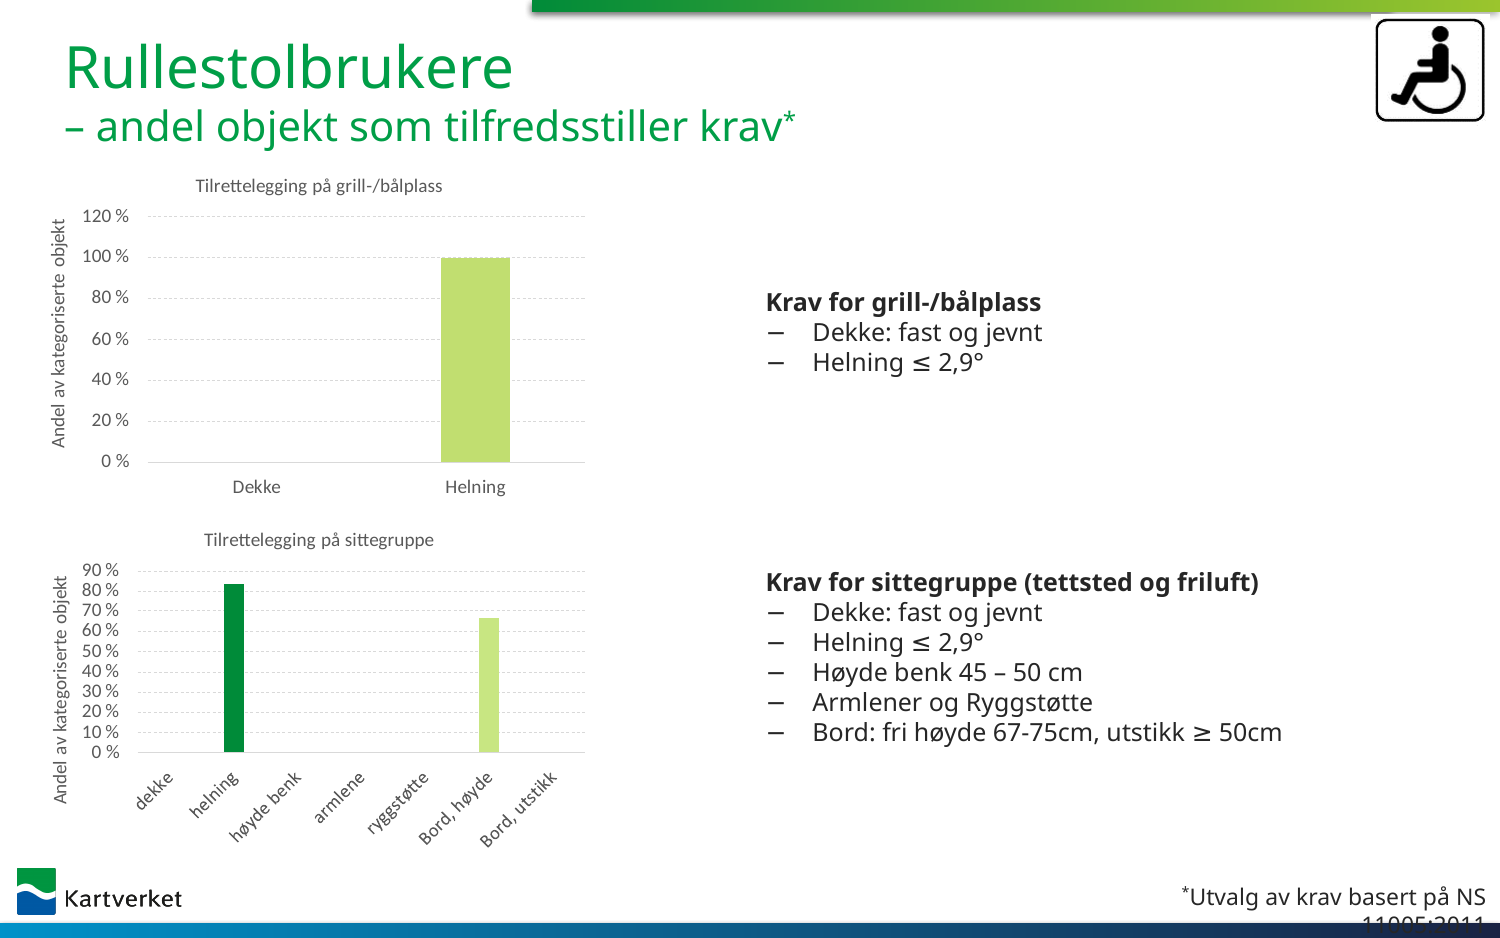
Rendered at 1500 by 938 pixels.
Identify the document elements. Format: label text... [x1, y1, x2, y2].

text_box Krav for sittegruppe (tettsted og friluft) Dekke: fast og jevnt Helning ≤ 2,9° Høyde benk 45 – 50 cm Armlener og Ryggstøtte Bord: fri høyde 67-75cm, utstikk ≥ 50cm [750, 559, 1500, 754]
picture [41, 520, 596, 859]
picture [1371, 13, 1491, 127]
text_box *Utvalg av krav basert på NS 11005:2011 [1068, 873, 1500, 938]
picture [41, 166, 596, 505]
text_box Krav for grill-/bålplass Dekke: fast og jevnt Helning ≤ 2,9° [750, 279, 1452, 384]
text_box Rullestolbrukere – andel objekt som tilfredsstiller krav* [49, 14, 1431, 158]
